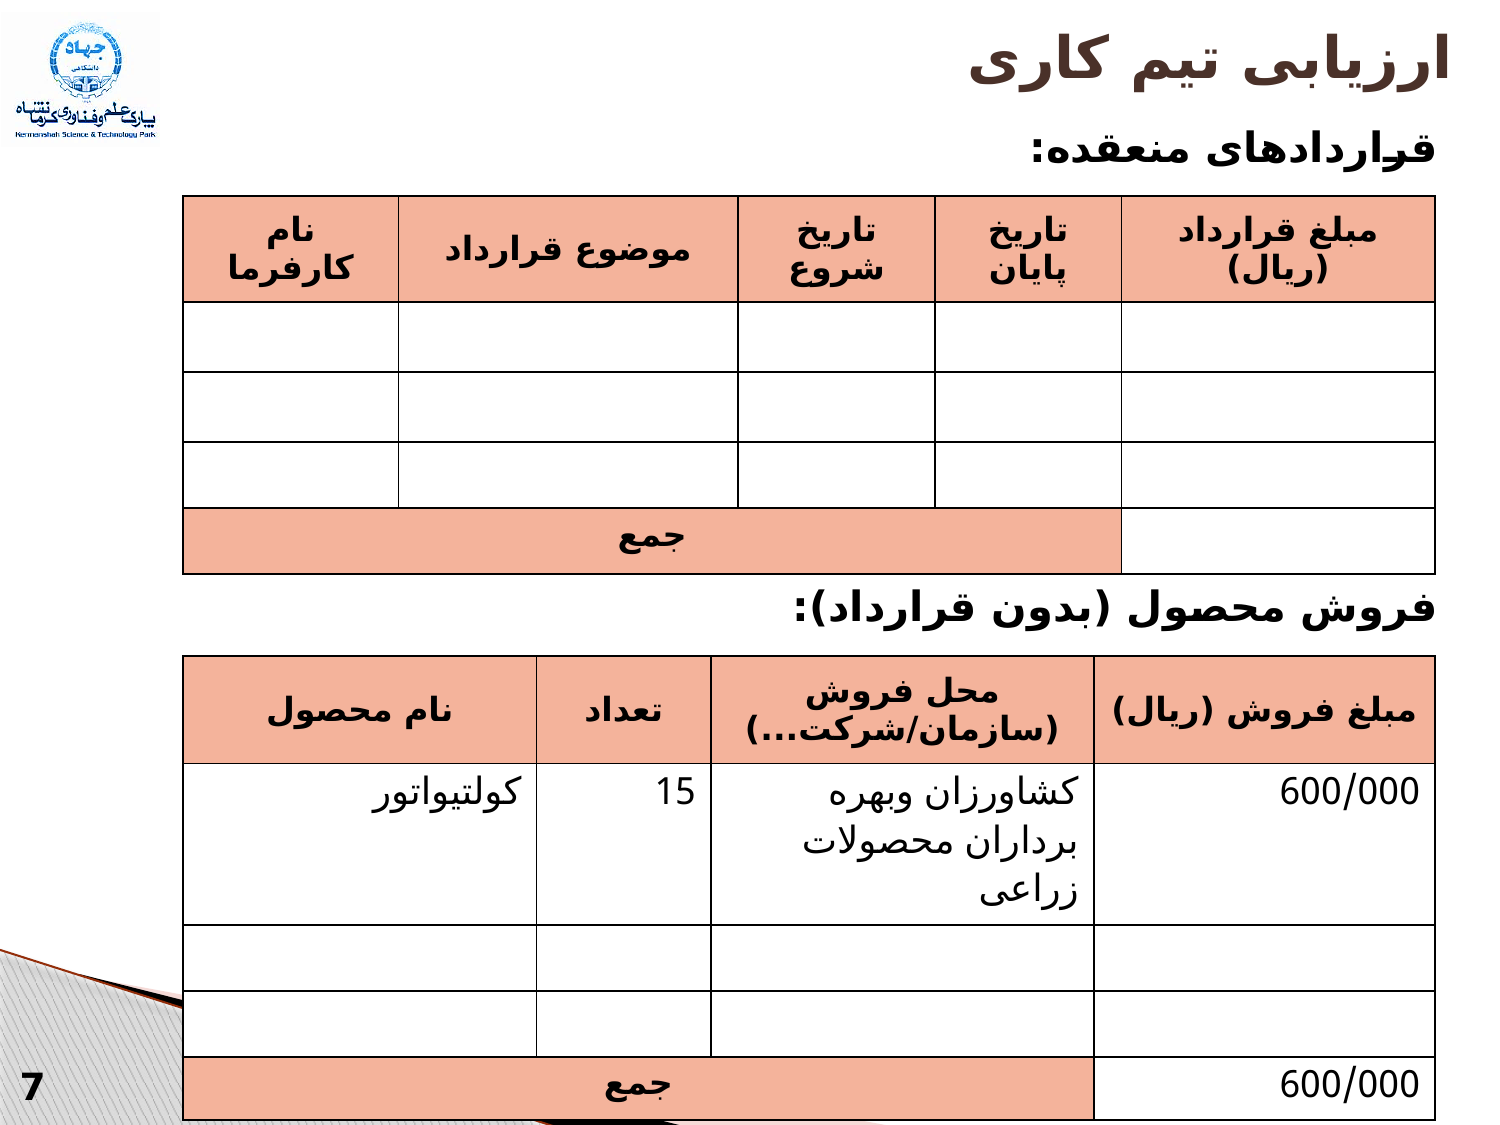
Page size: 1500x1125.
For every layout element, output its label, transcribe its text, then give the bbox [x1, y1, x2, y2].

table_header محل فروش (سازمان/شرکت...) [712, 657, 1093, 763]
table_cell [712, 992, 1093, 1056]
table_cell 600/000 [1095, 764, 1434, 924]
table_cell [1122, 509, 1434, 573]
table_header نام کارفرما [184, 197, 398, 301]
table_cell جمع [184, 1058, 1093, 1119]
table_cell [537, 992, 710, 1056]
table_cell [184, 373, 398, 441]
table_cell [399, 373, 737, 441]
text_box 7 [0, 1042, 69, 1125]
table_cell [936, 443, 1121, 507]
table_cell [1095, 926, 1434, 990]
table_header تاریخ شروع [739, 197, 934, 301]
picture [1, 12, 160, 147]
title ارزیابی تیم کاری [135, 7, 1486, 103]
table_cell [739, 443, 934, 507]
table_cell [184, 926, 536, 990]
table_cell [184, 992, 536, 1056]
table_cell [712, 926, 1093, 990]
table_cell [739, 373, 934, 441]
table_header موضوع قرارداد [399, 197, 737, 301]
table_cell کولتیواتور [184, 764, 536, 924]
table_header تاریخ پایان [936, 197, 1121, 301]
table_cell [1095, 992, 1434, 1056]
table_cell [1122, 303, 1434, 371]
table_cell [399, 303, 737, 371]
table_header نام محصول [184, 657, 536, 763]
table_header مبلغ قرارداد (ریال) [1122, 197, 1434, 301]
table_cell [1122, 443, 1434, 507]
table_cell [936, 373, 1121, 441]
table_header مبلغ فروش (ریال) [1095, 657, 1434, 763]
table_cell 15 [537, 764, 710, 924]
table_header تعداد [537, 657, 710, 763]
list قراردادهای منعقده: فروش محصول (بدون قرارداد): [80, 113, 1471, 1110]
table_cell کشاورزان وبهره برداران محصولات زراعی [712, 764, 1093, 924]
table_cell [184, 443, 398, 507]
table_cell [399, 443, 737, 507]
table_cell [537, 926, 710, 990]
table_cell [1122, 373, 1434, 441]
table_cell [184, 303, 398, 371]
table_cell 600/000 [1095, 1058, 1434, 1119]
table_cell [936, 303, 1121, 371]
table_cell جمع [184, 509, 1121, 573]
table_cell [739, 303, 934, 371]
